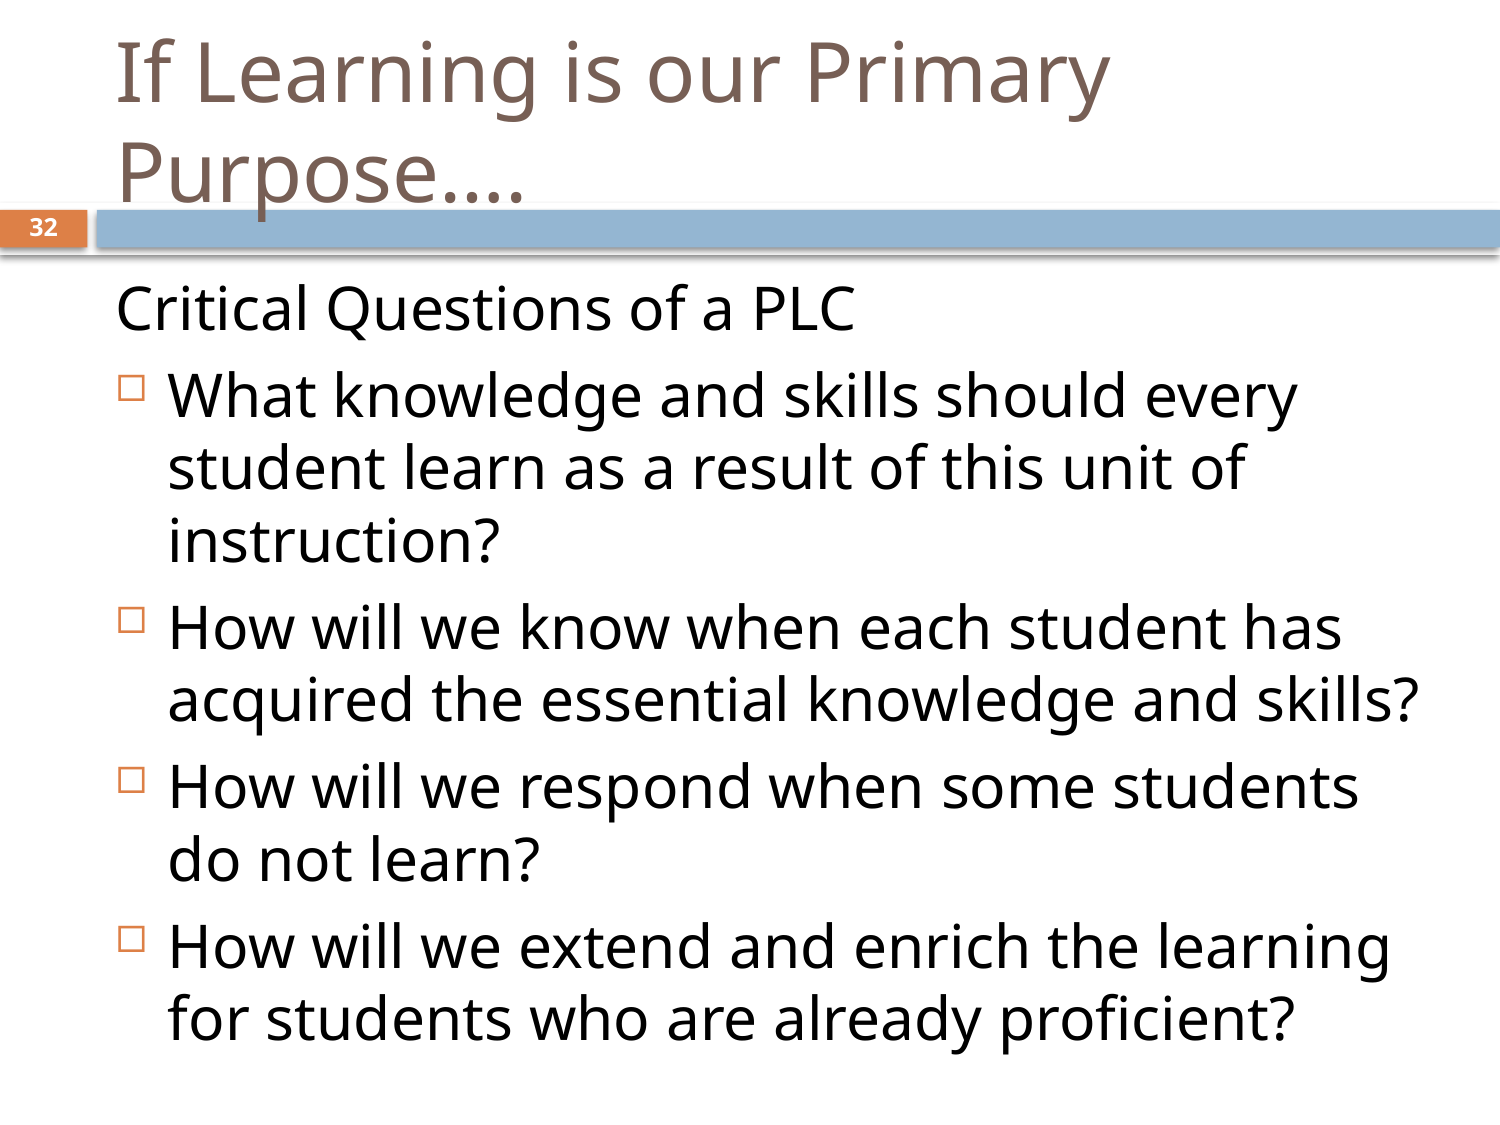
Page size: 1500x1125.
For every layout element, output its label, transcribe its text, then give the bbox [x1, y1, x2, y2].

slide_number 32 [0, 208, 88, 249]
list Critical Questions of a PLC What knowledge and skills should every student learn as a result of this unit of instruction? How will we know when each student has acquired the essential knowledge and skills? How will we respond when some students do not learn? How will we extend and enrich the learning for students who are already proficient? [100, 262, 1439, 1001]
title If Learning is our Primary Purpose…. [100, 37, 1439, 201]
